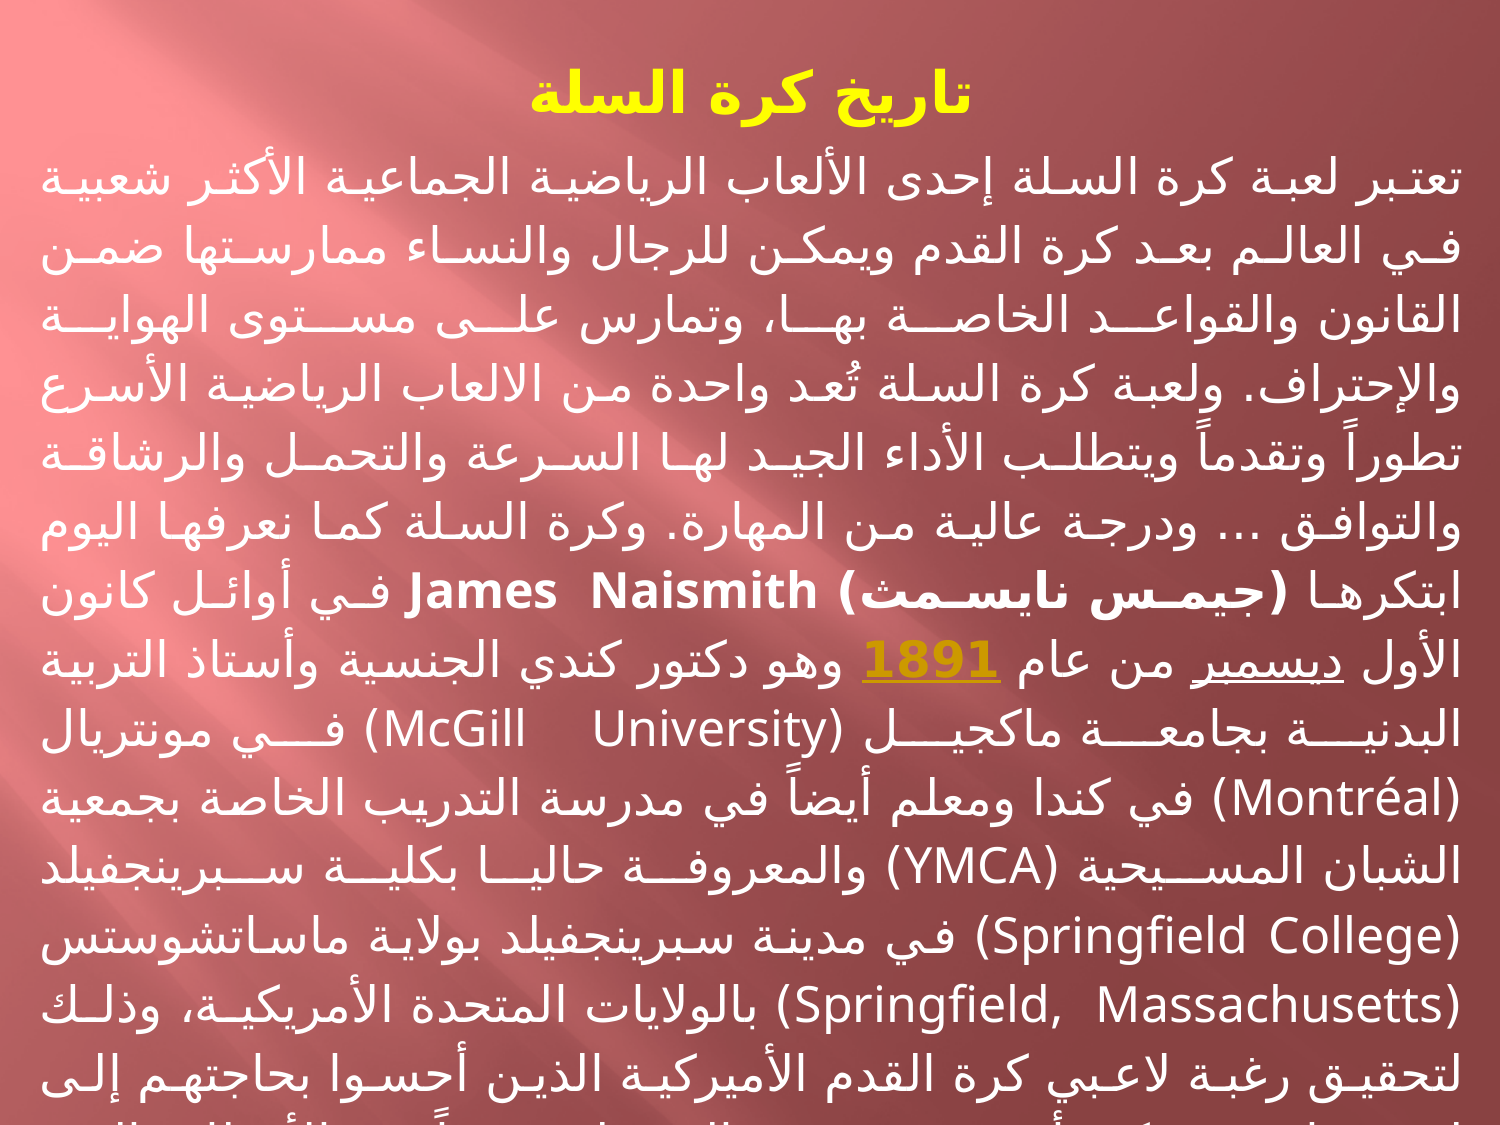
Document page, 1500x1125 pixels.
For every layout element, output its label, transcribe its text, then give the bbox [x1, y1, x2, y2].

subtitle تاريخ كرة السلة تعتبر لعبة كرة السلة إحدى الألعاب الرياضية الجماعية الأكثر شعبية في العالم بعد كرة القدم ويمكن للرجال والنساء ممارستها ضمن القانون والقواعد الخاصة بها، وتمارس على مستوى الهواية والإحتراف. ولعبة كرة السلة تُعد واحدة من الالعاب الرياضية الأسرع تطوراً وتقدماً ويتطلب الأداء الجيد لها السرعة والتحمل والرشاقة والتوافق ... ودرجة عالية من المهارة. وكرة السلة كما نعرفها اليوم ابتكرها (جيمس نايسمث) James Naismith في أوائل كانون الأول ديسمبر من عام 1891 وهو دكتور كندي الجنسية وأستاذ التربية البدنية بجامعة ماكجيل (McGill University) في مونتريال (Montréal) في كندا ومعلم أيضاً في مدرسة التدريب الخاصة بجمعية الشبان المسيحية (YMCA) والمعروفة حاليا بكلية سبرينجفيلد (Springfield College) في مدينة سبرينجفيلد بولاية ماساتشوستس (Springfield, Massachusetts) بالولايات المتحدة الأمريكية، وذلك لتحقيق رغبة لاعبي كرة القدم الأميركية الذين أحسوا بحاجتهم إلى لعبة رياضية يمكن أن تؤدى في صالة مغلقة هرباً من الأمطار والبرد والصقيع في فصل الشتاء بعد انتهاء موسم كرة القدم والبسبول بدلاً من التمرينات السويدية والالمانية التي لم تكن تتلائم مع طبيعتهم التي تميل إلى القوة والسرعة والمنافسة ولا تشبع رغبتهم بالحركة والنشاط . [24, 37, 1479, 1125]
